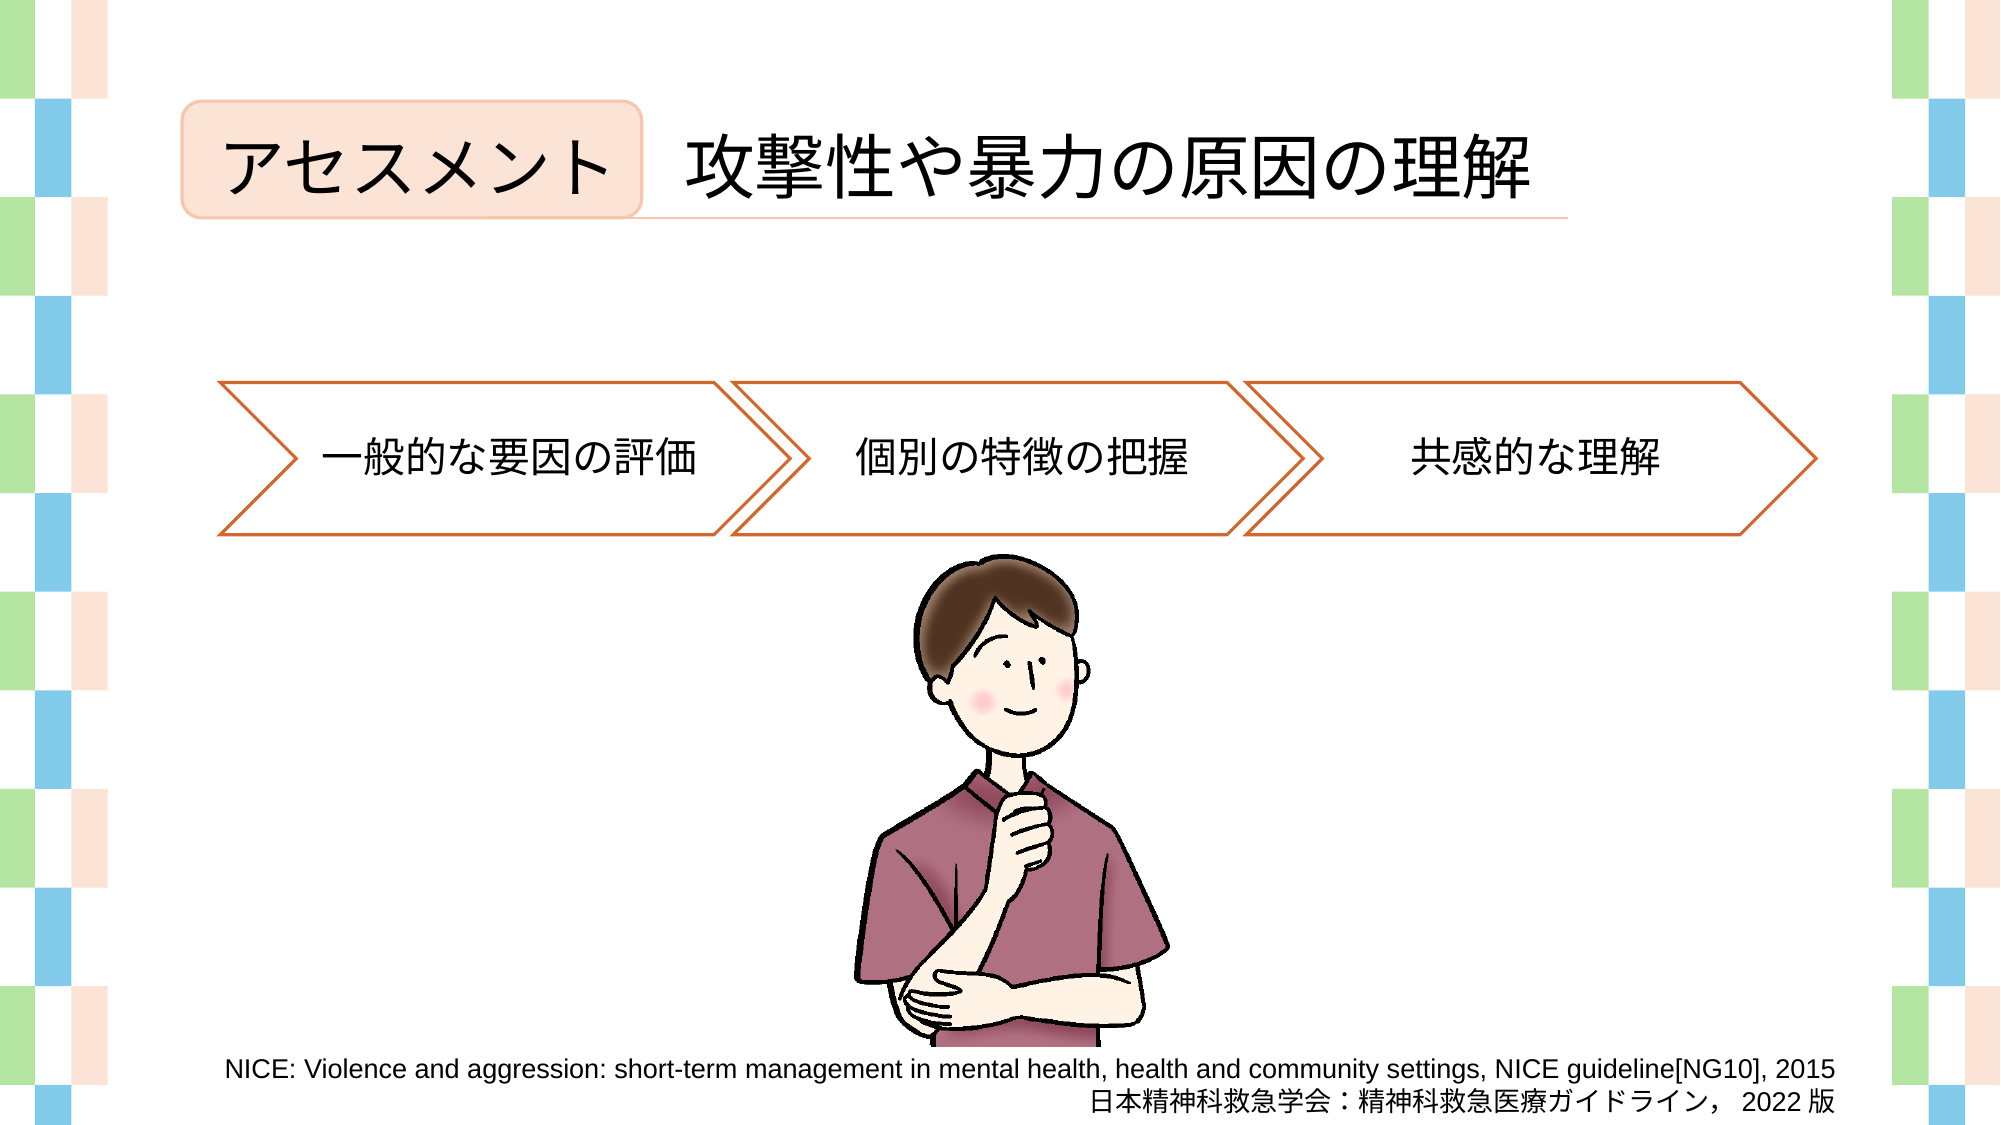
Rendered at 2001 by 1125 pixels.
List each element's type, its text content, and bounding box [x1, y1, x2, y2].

text_box 攻撃性や暴力の原因の理解 [669, 115, 1722, 215]
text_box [0, 0, 109, 1125]
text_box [219, 381, 1818, 536]
text_box NICE: Violence and aggression: short-term management in mental health, health and community settings, NICE guideline[NG10], 2015 日本精神科救急学会：精神科救急医療ガイドライン，2022版 [126, 1044, 1850, 1125]
text_box アセスメント [203, 118, 699, 214]
text_box [180, 99, 643, 220]
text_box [1891, 0, 2000, 1125]
picture [738, 485, 1332, 1047]
